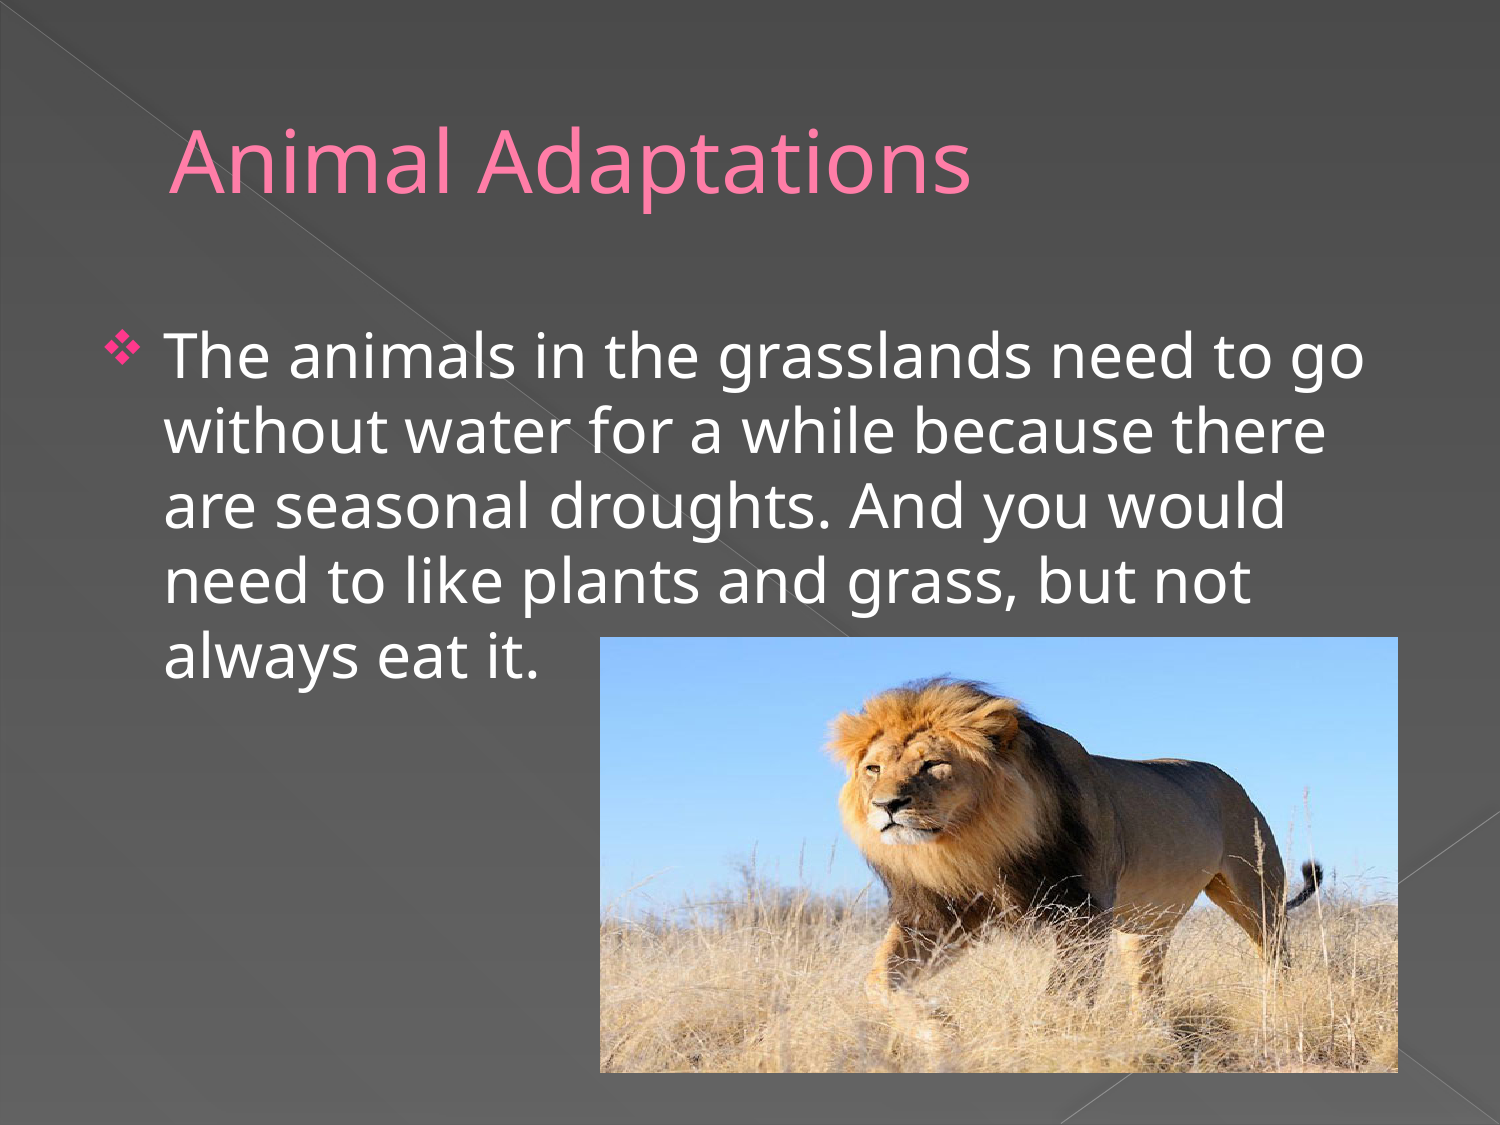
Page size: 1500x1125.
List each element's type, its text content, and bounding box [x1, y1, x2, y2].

list The animals in the grasslands need to go without water for a while because there are seasonal droughts. And you would need to like plants and grass, but not always eat it. [75, 308, 1425, 1059]
picture [599, 637, 1398, 1074]
title Animal Adaptations [75, 43, 1425, 274]
